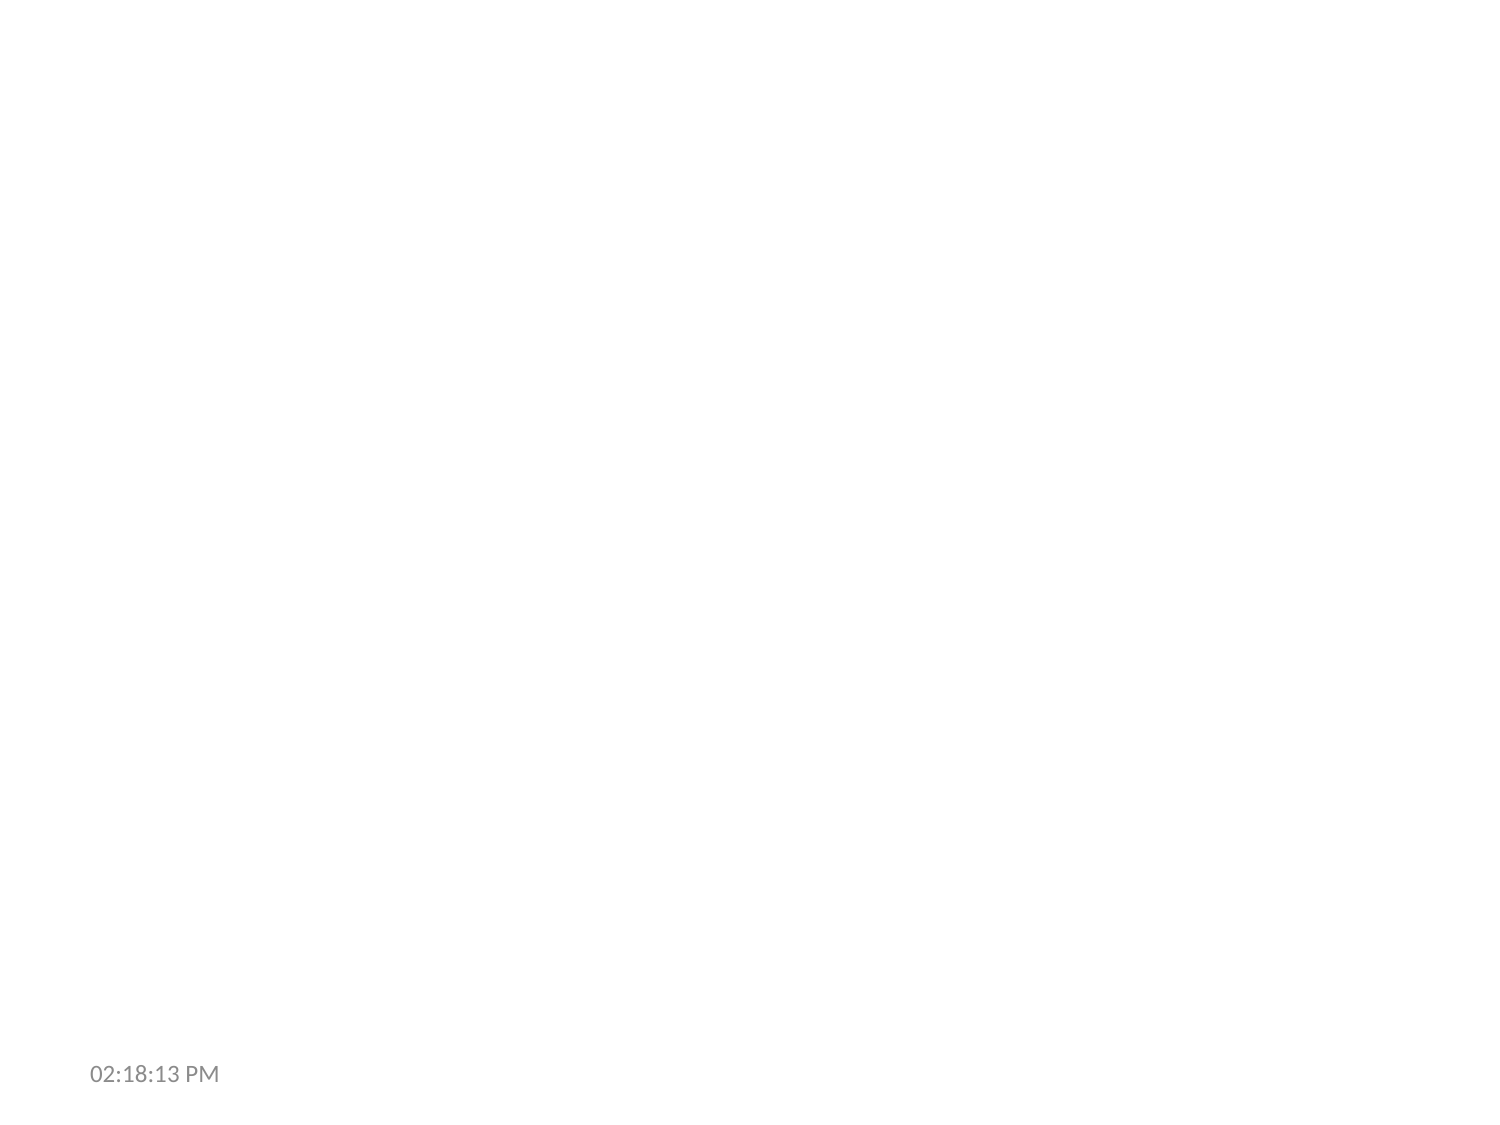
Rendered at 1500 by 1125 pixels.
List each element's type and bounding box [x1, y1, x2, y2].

slide_number [75, 1042, 425, 1103]
